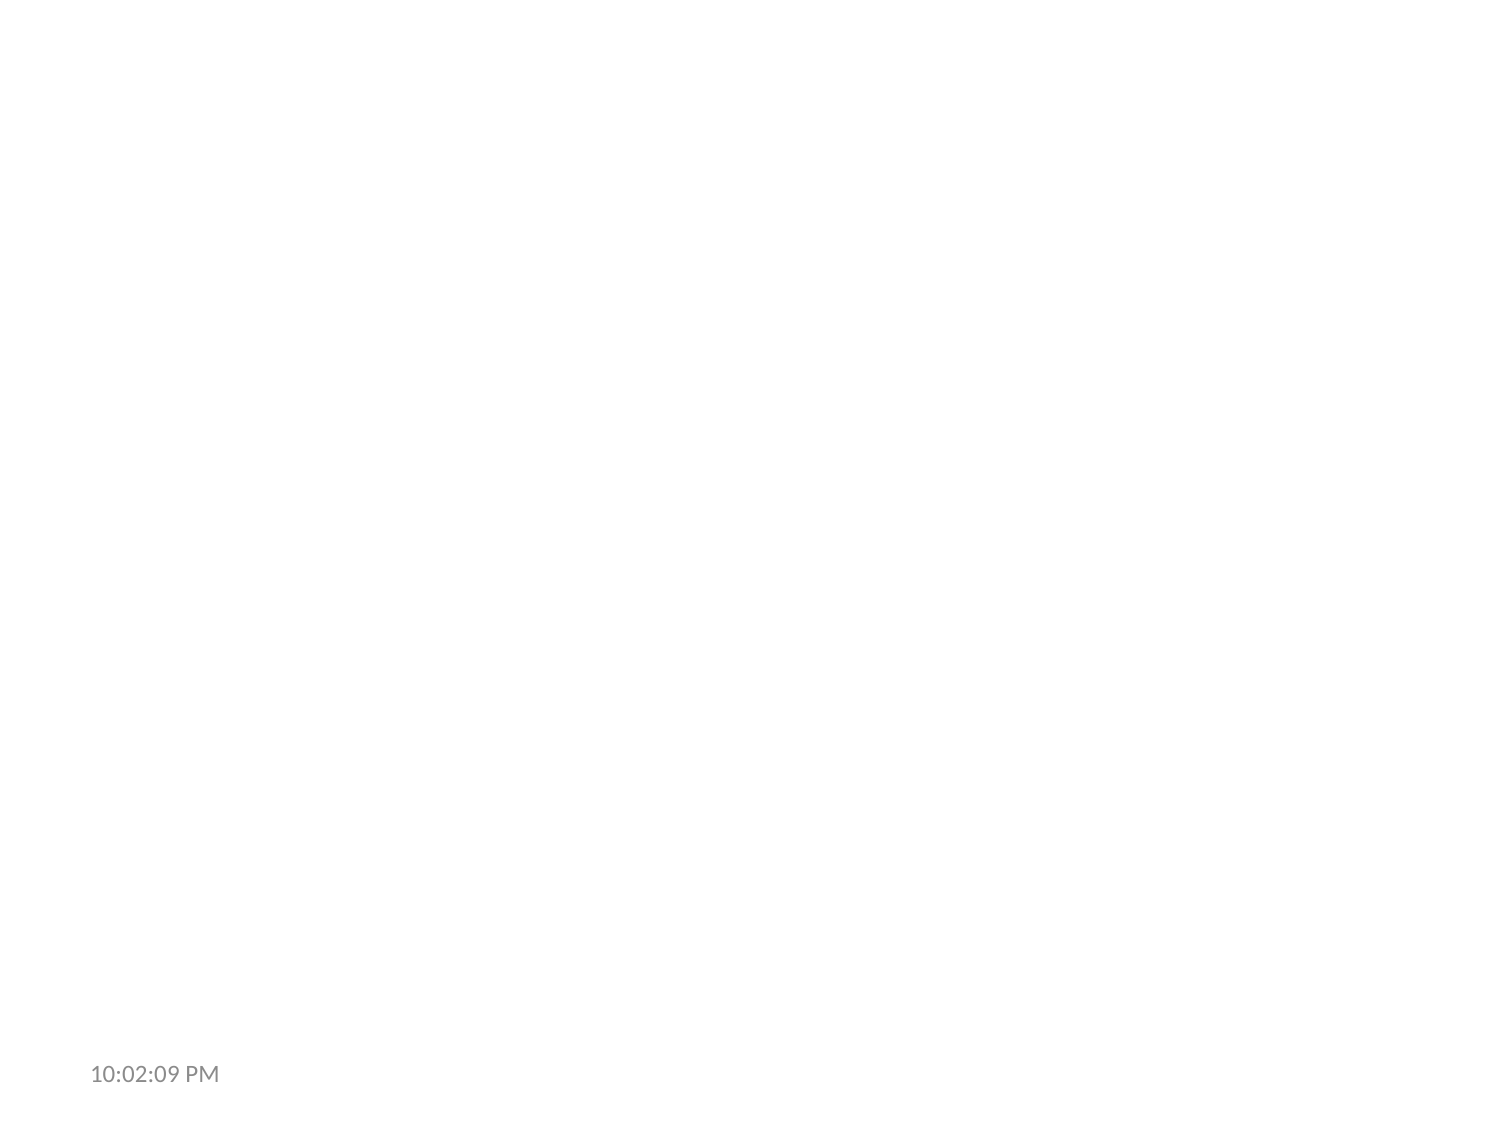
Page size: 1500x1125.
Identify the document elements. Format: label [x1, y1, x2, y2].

slide_number [75, 1042, 425, 1103]
